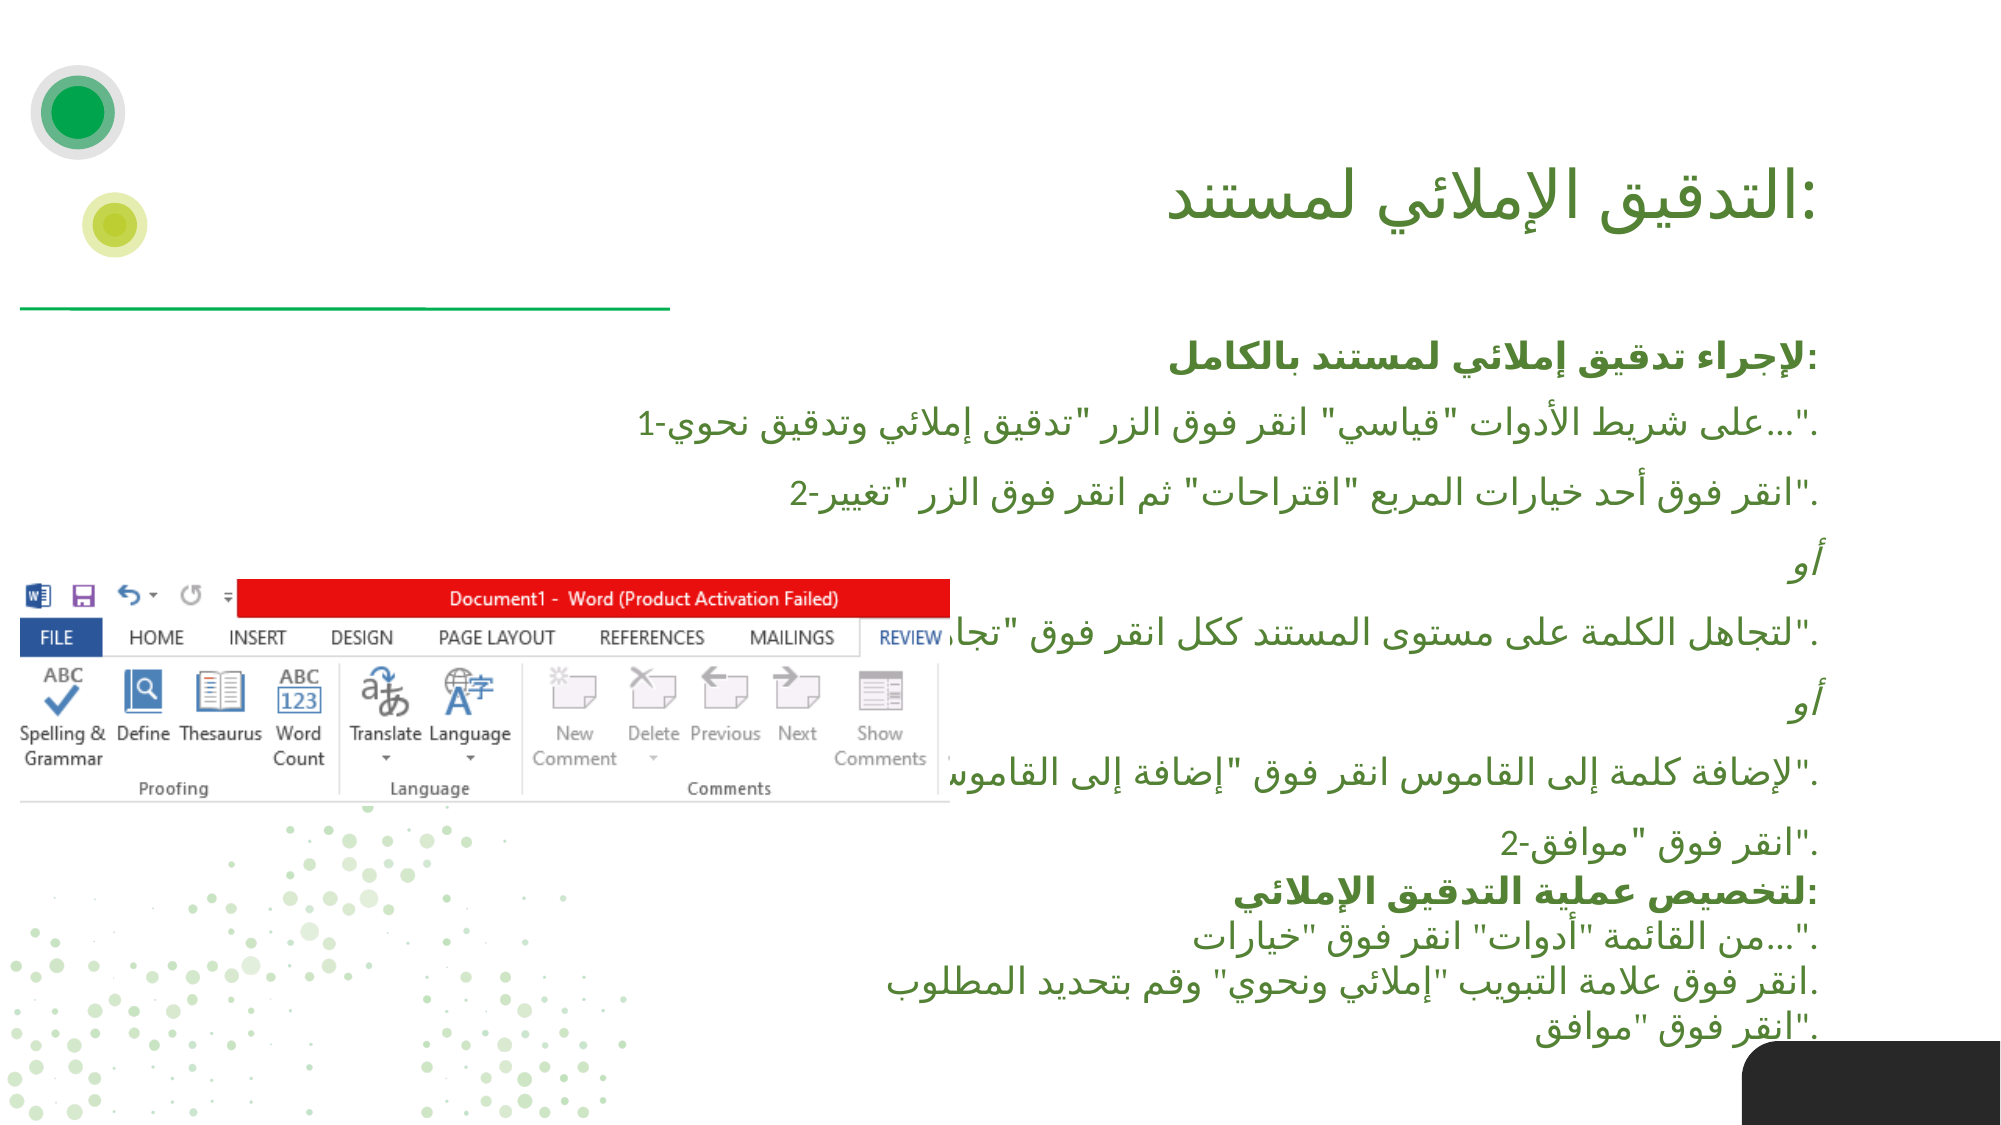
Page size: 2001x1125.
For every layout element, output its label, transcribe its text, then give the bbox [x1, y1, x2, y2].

text_box لإجراء تدقيق إملائي لمستند بالكامل: 1-على شريط الأدوات "قياسي" انقر فوق الزر "تدقيق إملائي وتدقيق نحوي...". 2-انقر فوق أحد خيارات المربع "اقتراحات" ثم انقر فوق الزر "تغيير". أو لتجاهل الكلمة على مستوى المستند ككل انقر فوق "تجاهل الكل". أو 1-لإضافة كلمة إلى القاموس انقر فوق "إضافة إلى القاموس". 2-انقر فوق "موافق". لتخصيص عملية التدقيق الإملائي: من القائمة "أدوات" انقر فوق "خيارات...". انقر فوق علامة التبويب "إملائي ونحوي" وقم بتحديد المطلوب. انقر فوق "موافق". [19, 324, 1834, 1121]
picture [19, 579, 950, 806]
title التدقيق الإملائي لمستند: [311, 85, 1834, 309]
